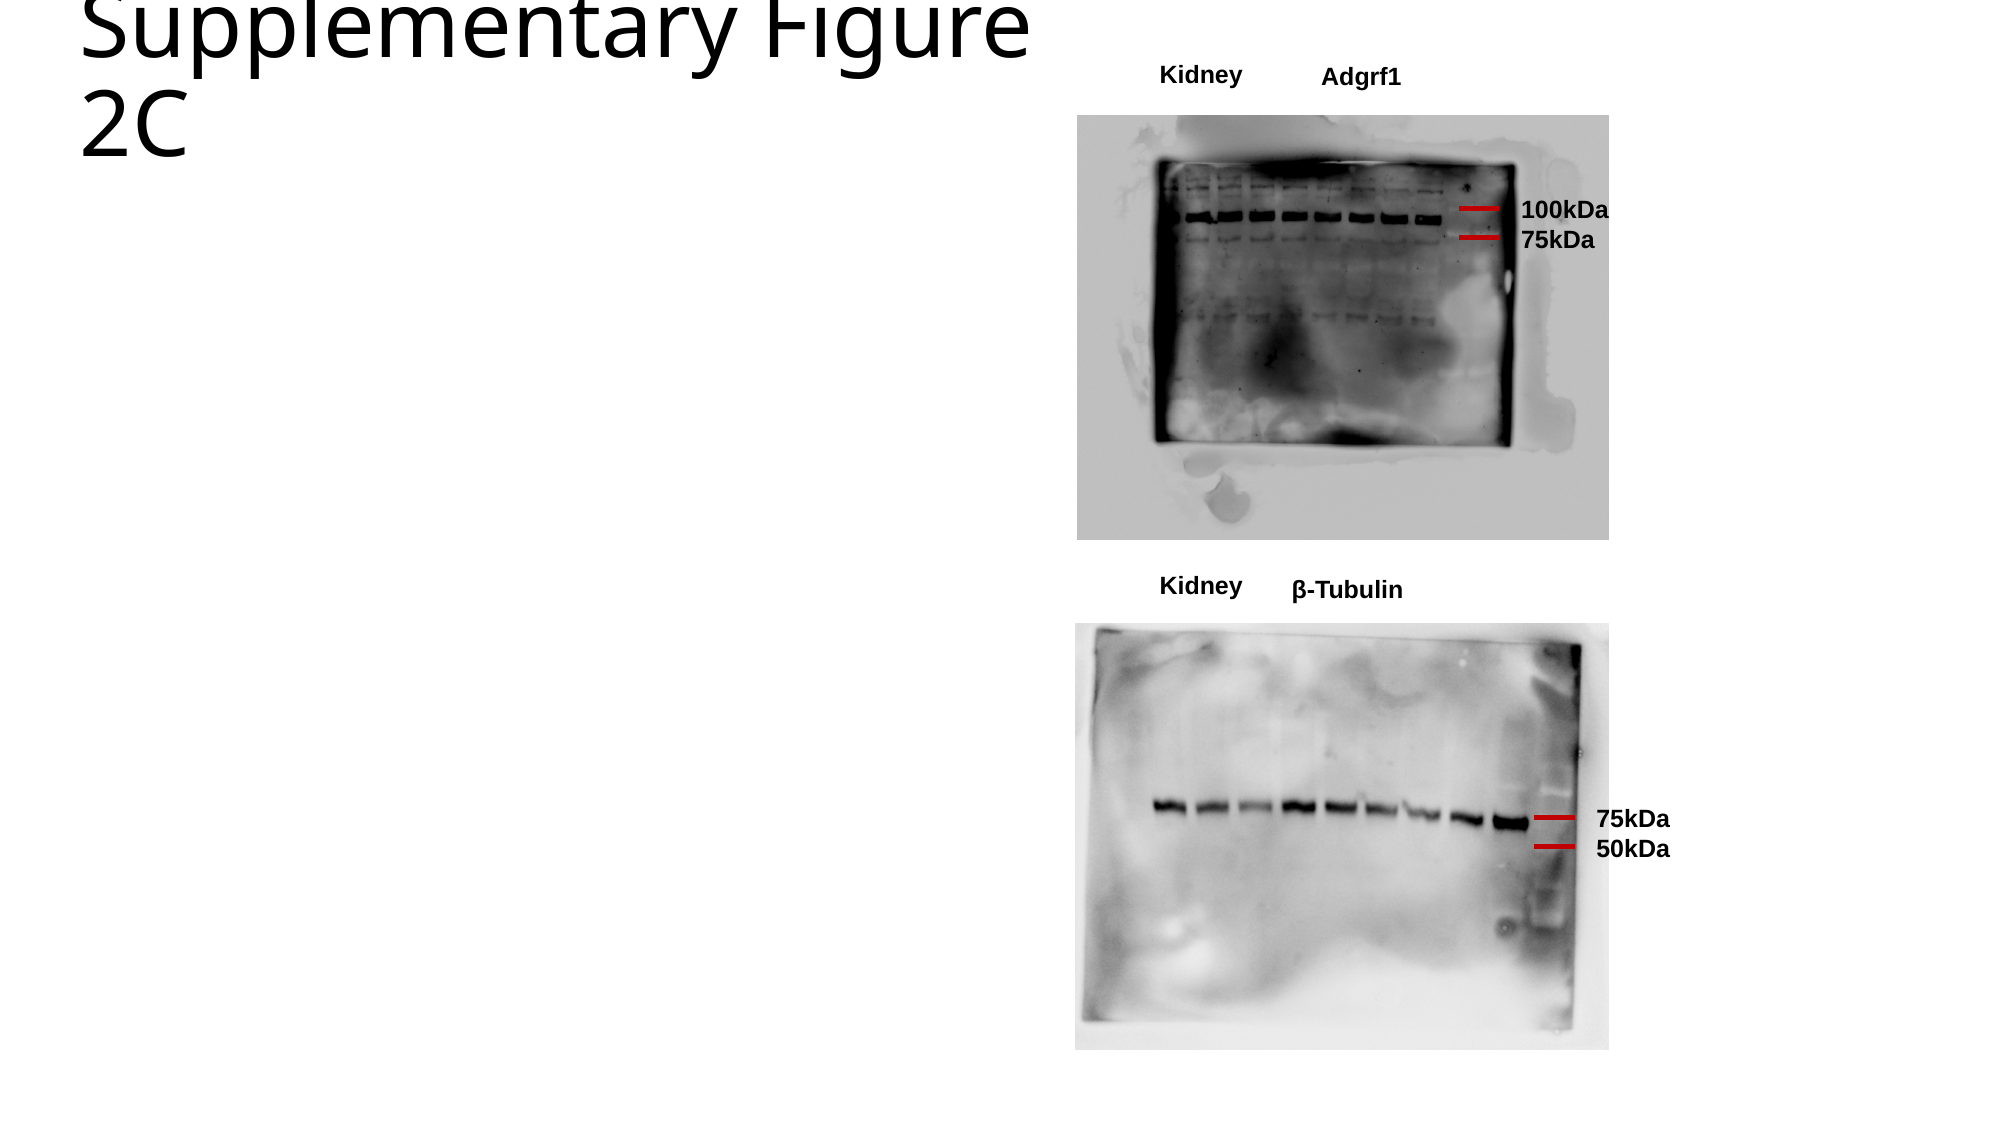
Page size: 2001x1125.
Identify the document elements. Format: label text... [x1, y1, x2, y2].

title Supplementary Figure 2C [64, 14, 1054, 141]
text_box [1075, 562, 1718, 1050]
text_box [1077, 50, 1643, 540]
